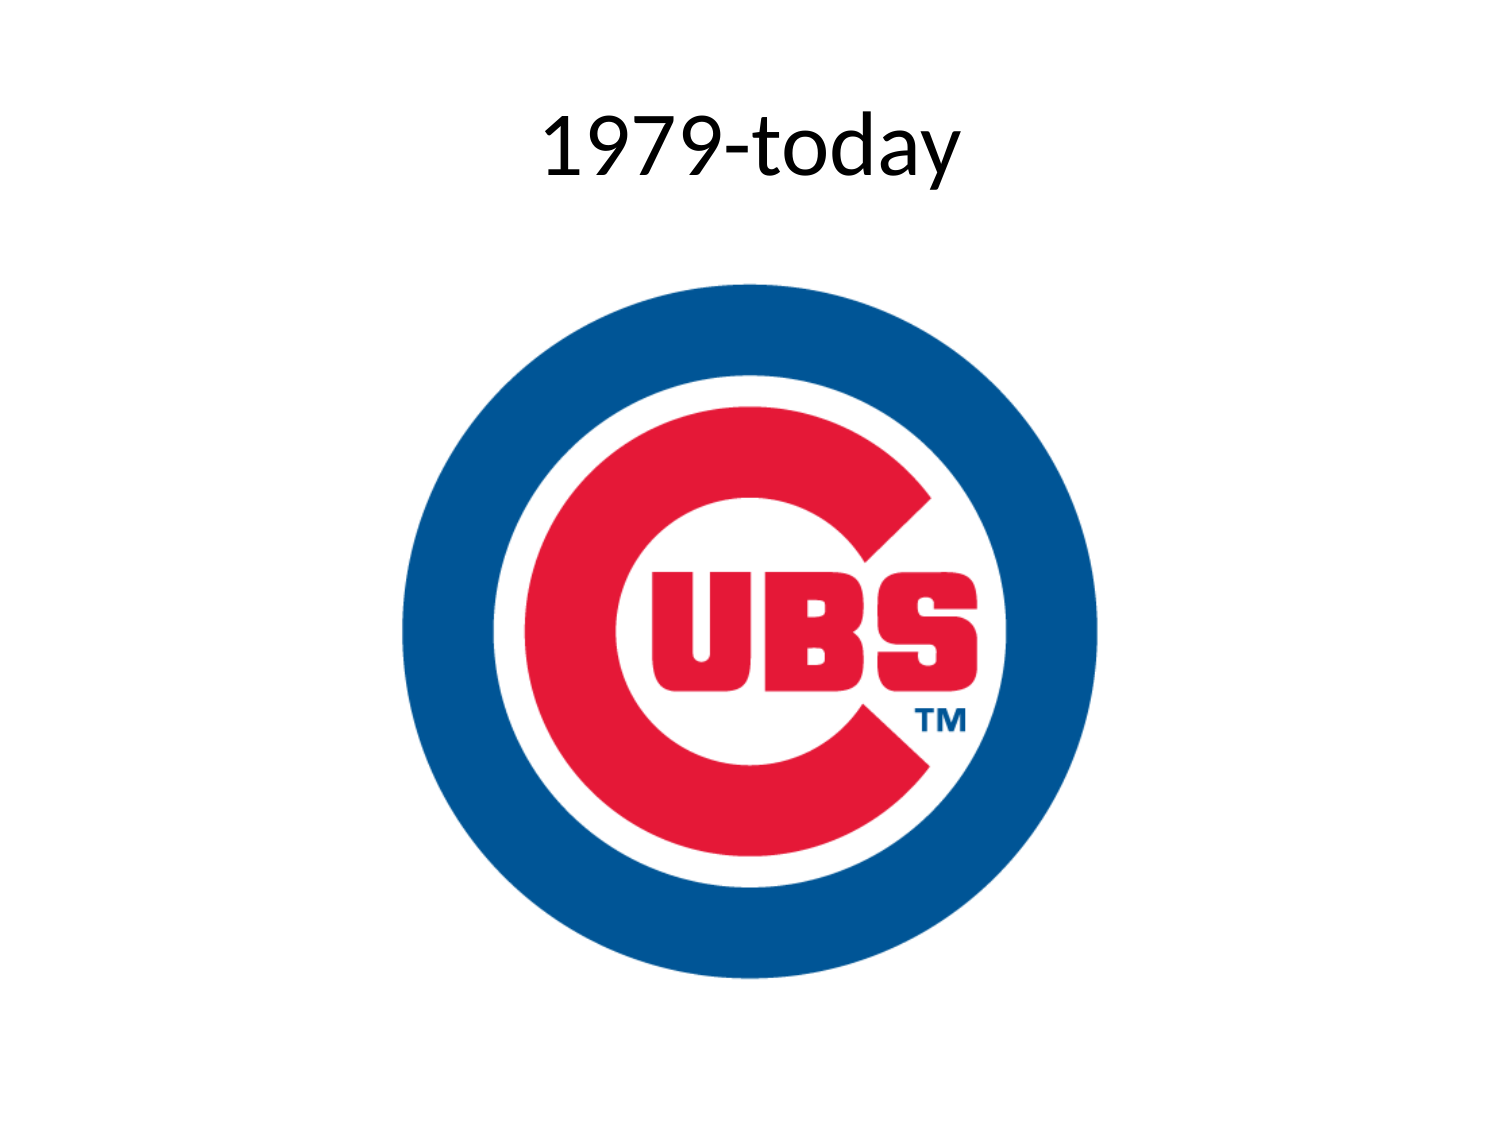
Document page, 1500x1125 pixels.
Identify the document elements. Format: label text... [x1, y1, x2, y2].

title 1979-today [75, 45, 1425, 233]
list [378, 262, 1122, 1006]
